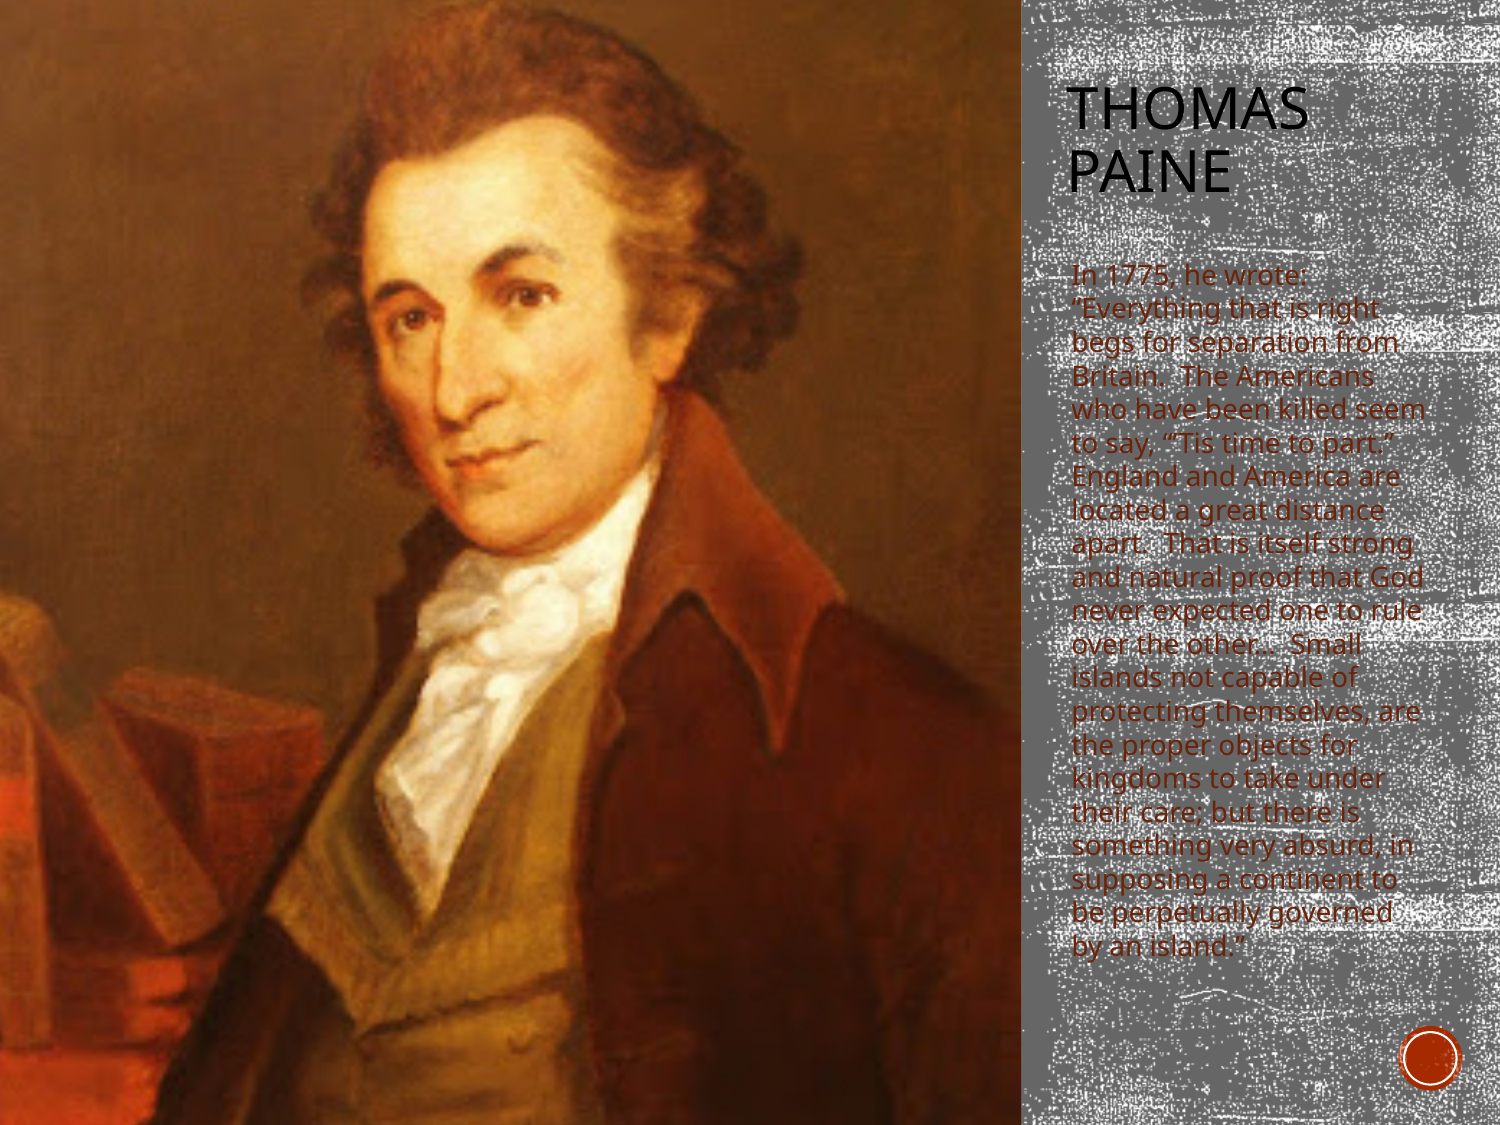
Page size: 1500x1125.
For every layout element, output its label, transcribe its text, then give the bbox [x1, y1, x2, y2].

title Thomas paine [1051, 112, 1446, 213]
list In 1775, he wrote: “Everything that is right begs for separation from Britain. The Americans who have been killed seem to say, “’Tis time to part.” England and America are located a great distance apart. That is itself strong and natural proof that God never expected one to rule over the other… Small islands not capable of protecting themselves, are the proper objects for kingdoms to take under their care; but there is something very absurd, in supposing a continent to be perpetually governed by an island.” [1037, 249, 1446, 1088]
picture [0, 0, 1022, 1125]
